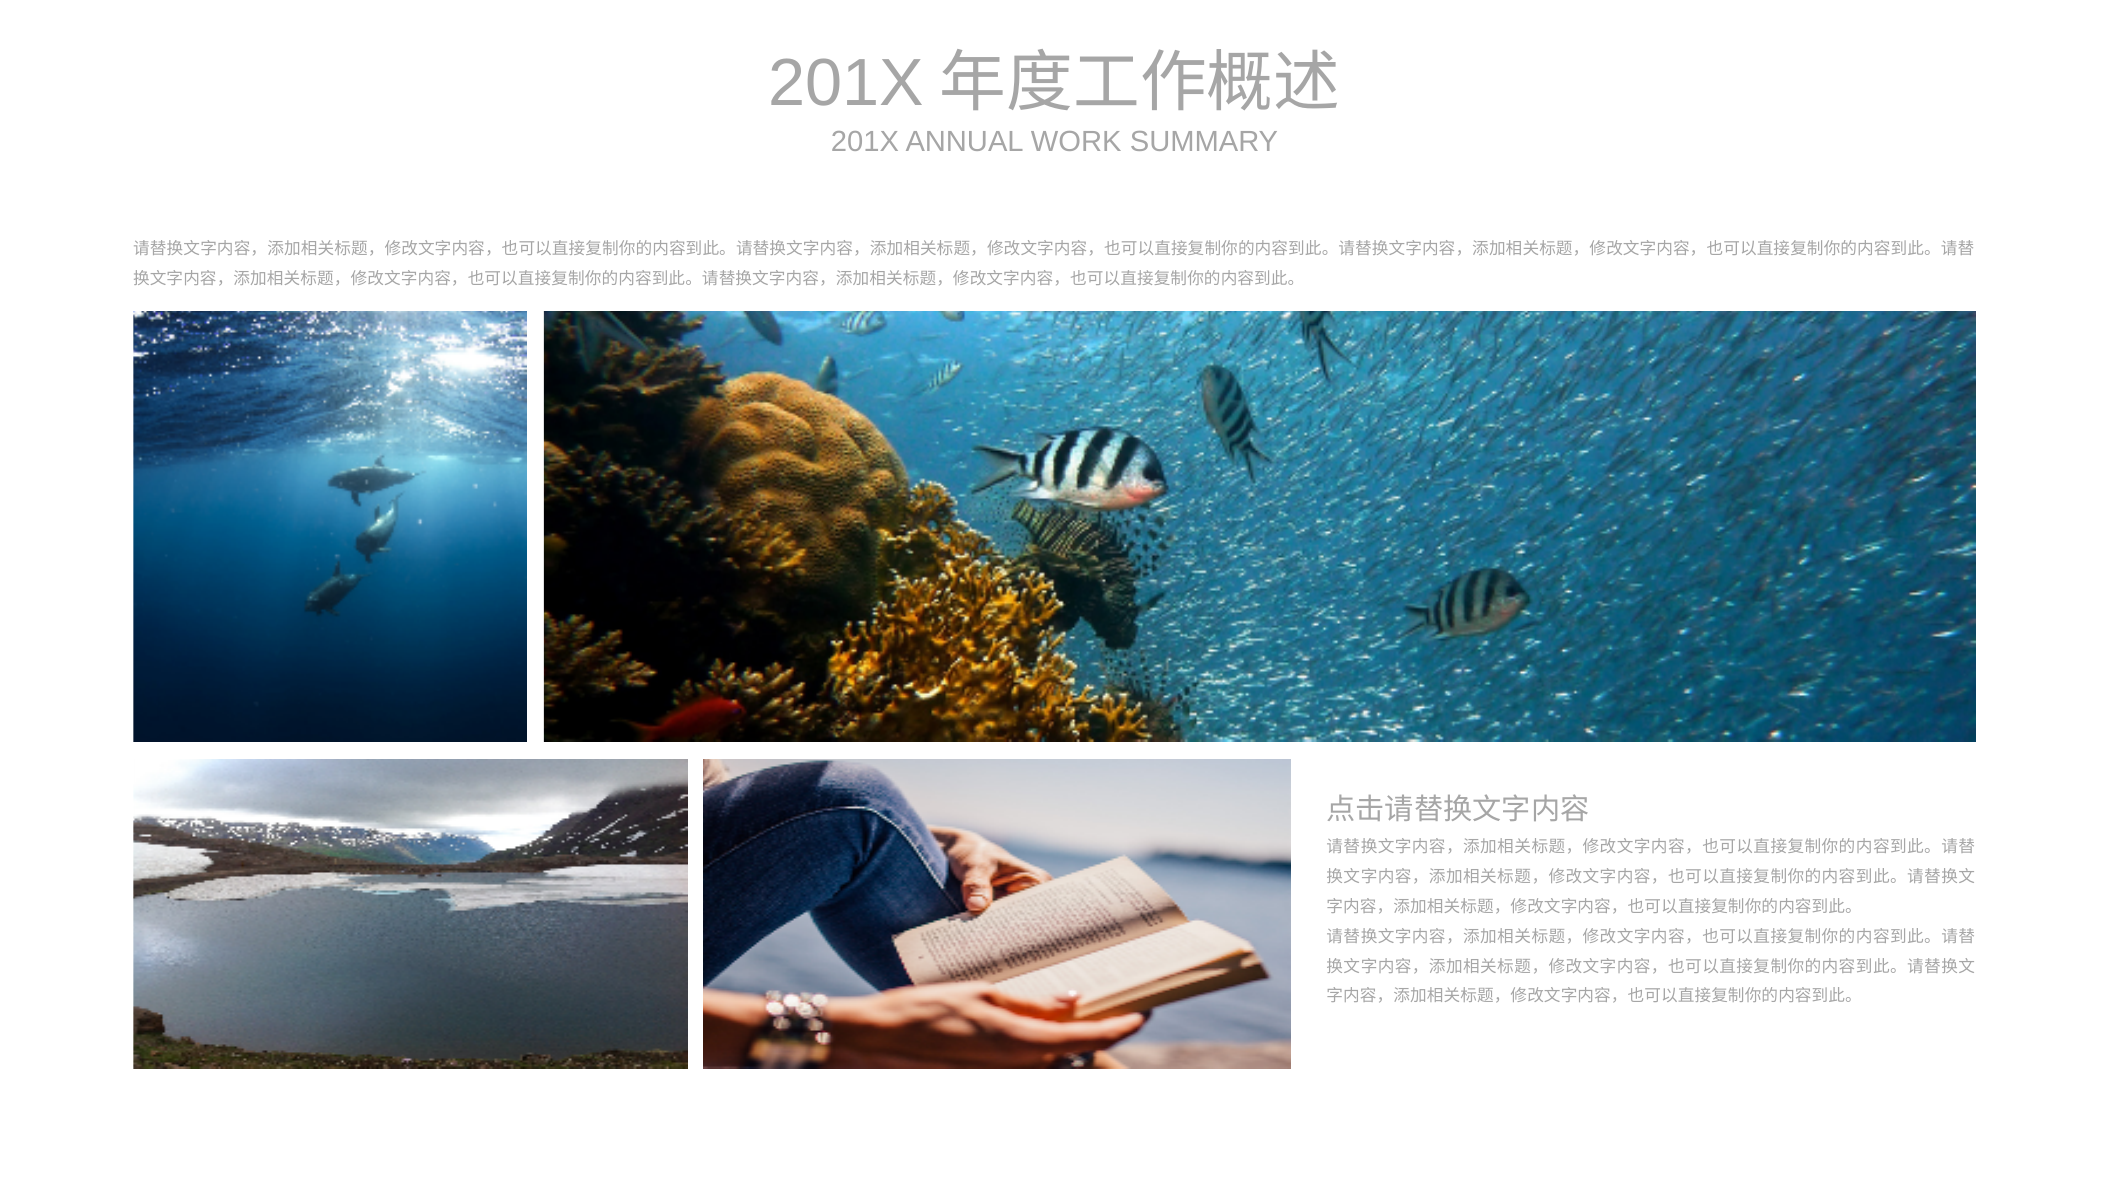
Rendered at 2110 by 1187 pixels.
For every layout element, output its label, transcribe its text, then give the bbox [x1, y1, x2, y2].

text_box 201X年度工作概述 [730, 38, 1379, 119]
text_box [132, 310, 528, 743]
text_box 点击请替换文字内容 请替换文字内容，添加相关标题，修改文字内容，也可以直接复制你的内容到此。请替换文字内容，添加相关标题，修改文字内容，也可以直接复制你的内容到此。请替换文字内容，添加相关标题，修改文字内容，也可以直接复制你的内容到此。 请替换文字内容，添加相关标题，修改文字内容，也可以直接复制你的内容到此。请替换文字内容，添加相关标题，修改文字内容，也可以直接复制你的内容到此。请替换文字内容，添加相关标题，修改文字内容，也可以直接复制你的内容到此。 [1326, 773, 1976, 1006]
text_box [702, 758, 1292, 1069]
text_box [132, 758, 689, 1069]
text_box 201X ANNUAL WORK SUMMARY [824, 122, 1285, 158]
text_box [543, 310, 1977, 743]
text_box 请替换文字内容，添加相关标题，修改文字内容，也可以直接复制你的内容到此。请替换文字内容，添加相关标题，修改文字内容，也可以直接复制你的内容到此。请替换文字内容，添加相关标题，修改文字内容，也可以直接复制你的内容到此。请替换文字内容，添加相关标题，修改文字内容，也可以直接复制你的内容到此。请替换文字内容，添加相关标题，修改文字内容，也可以直接复制你的内容到此。 [133, 228, 1976, 289]
